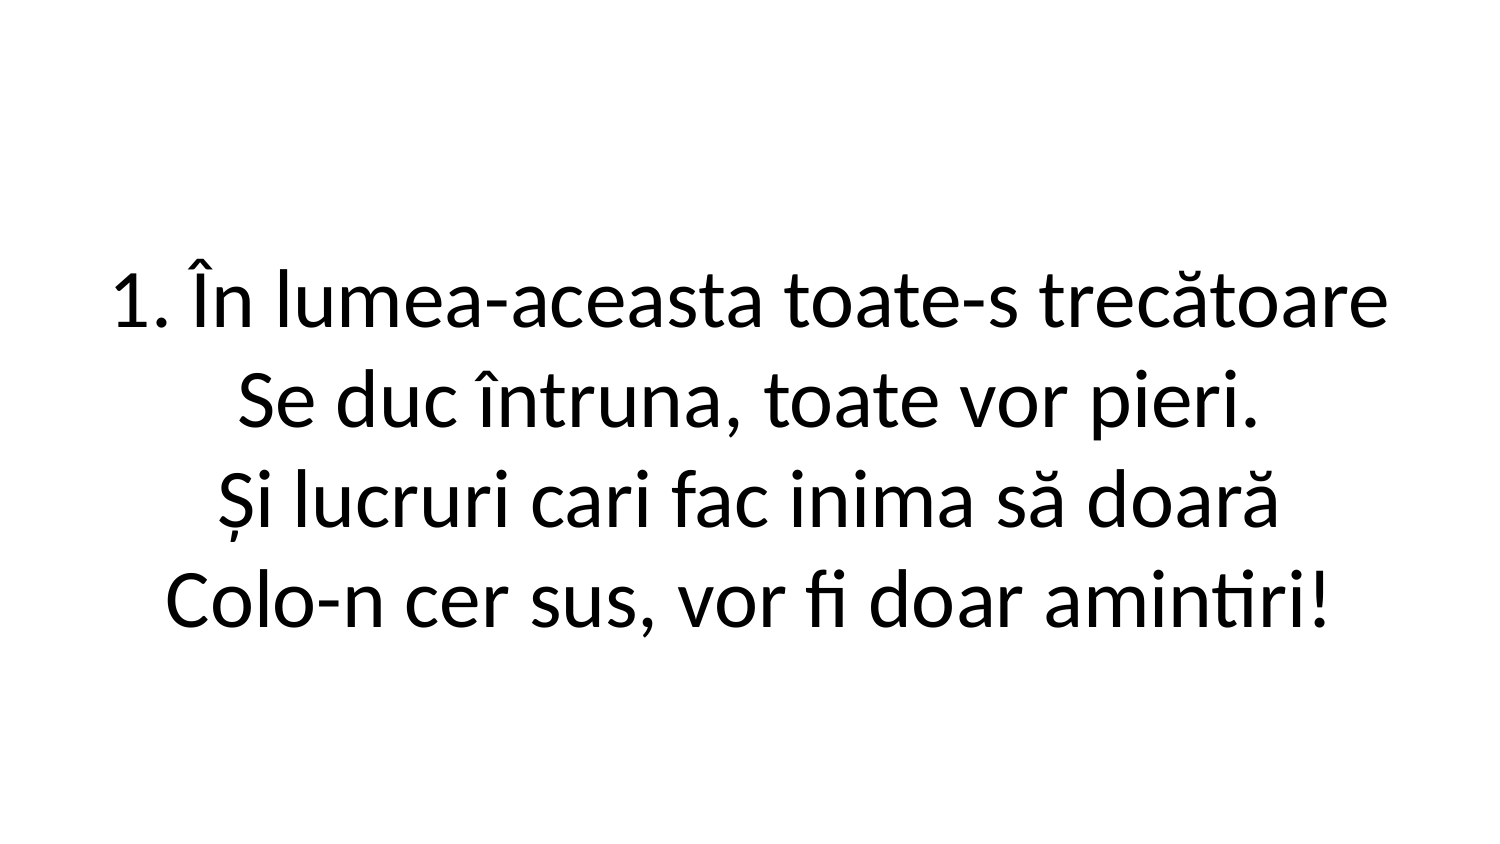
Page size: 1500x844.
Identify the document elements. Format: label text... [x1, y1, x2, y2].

text_box 1. În lumea-aceasta toate-s trecătoare Se duc întruna, toate vor pieri. Și lucruri cari fac inima să doară Colo-n cer sus, vor fi doar amintiri! [94, 192, 1406, 652]
